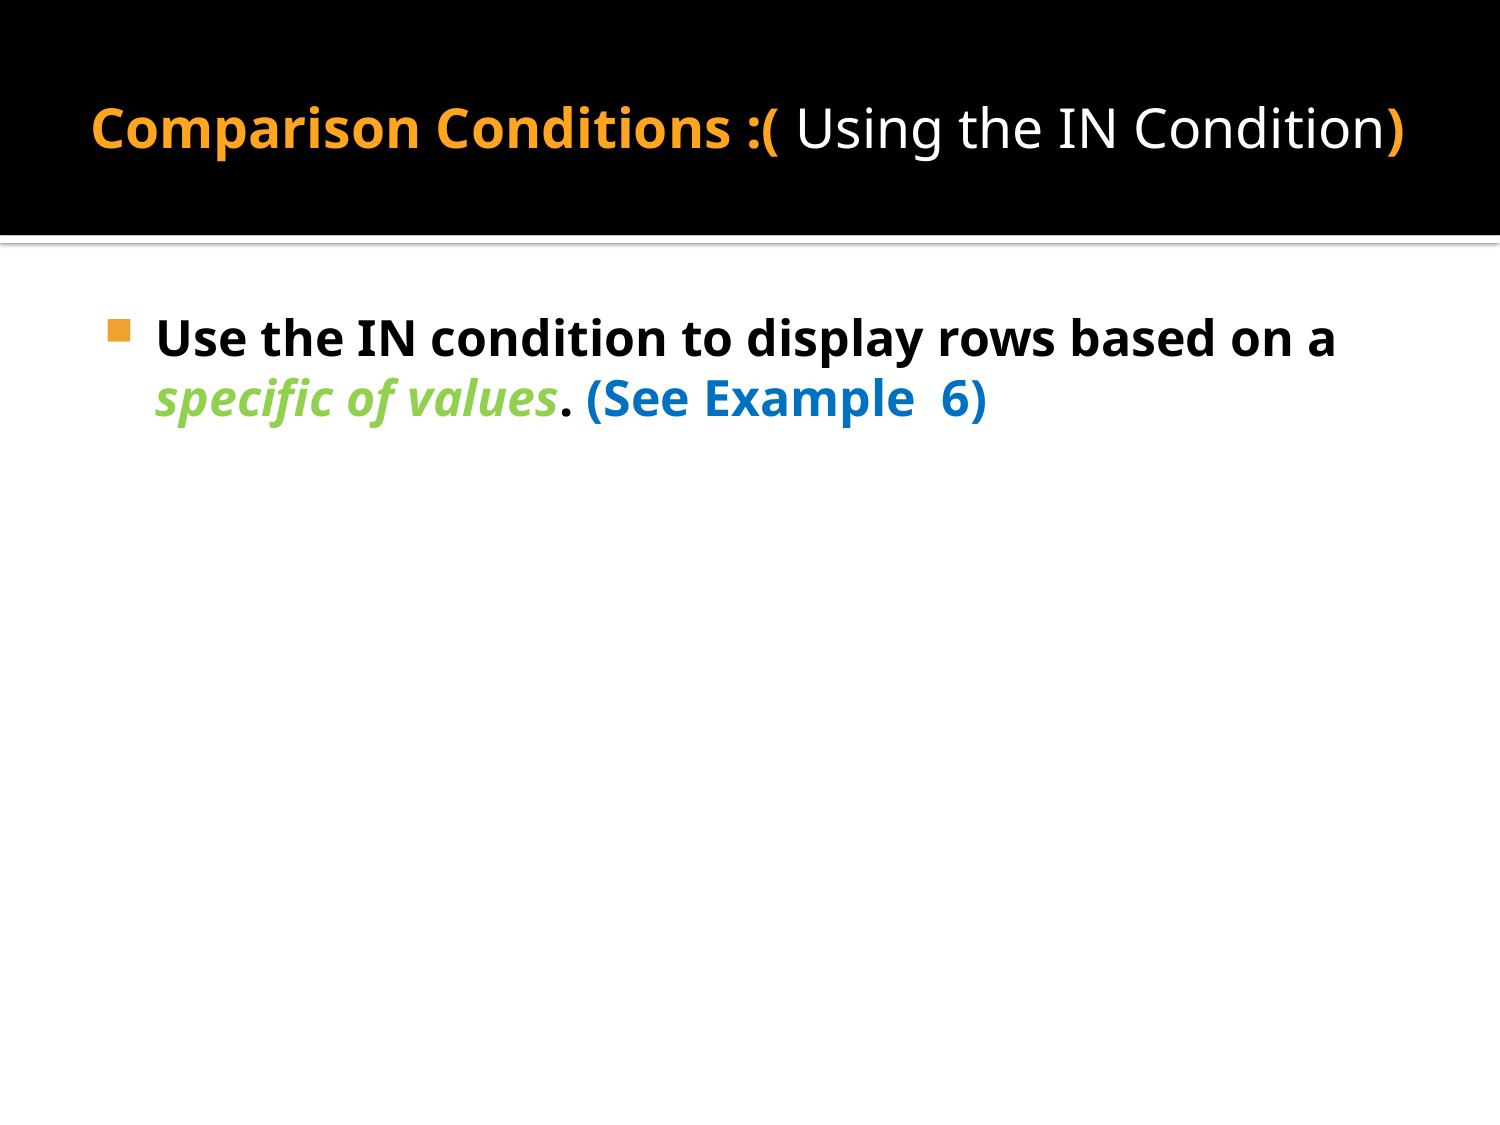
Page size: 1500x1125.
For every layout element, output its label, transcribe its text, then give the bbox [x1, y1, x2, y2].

list Use the IN condition to display rows based on a specific of values. (See Example 6) [74, 290, 1426, 813]
title Comparison Conditions :( Using the IN Condition) [75, 56, 1425, 263]
